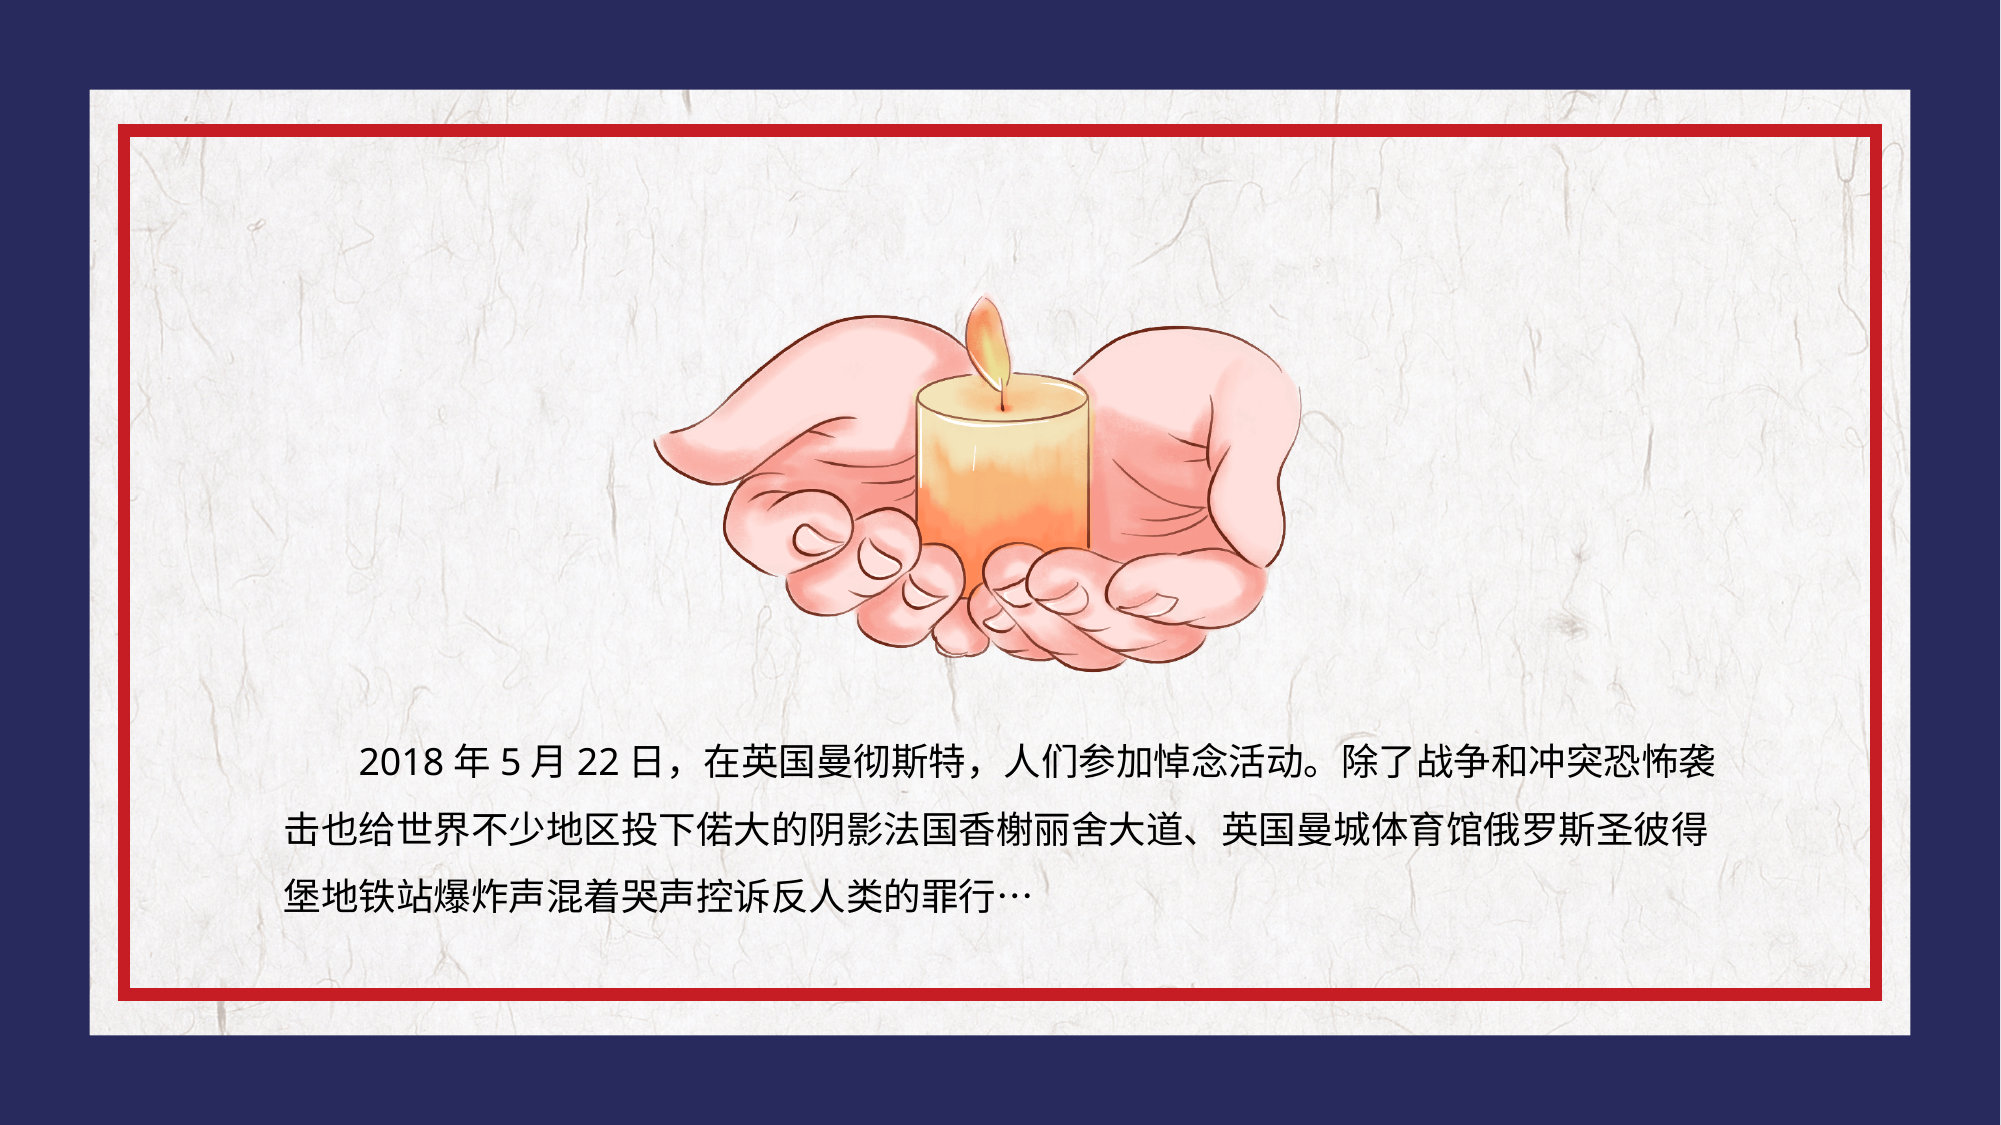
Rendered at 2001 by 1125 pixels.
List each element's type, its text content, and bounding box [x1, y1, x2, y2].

text_box 2018年5月22日，在英国曼彻斯特，人们参加悼念活动。除了战争和冲突恐怖袭击也给世界不少地区投下偌大的阴影法国香榭丽舍大道、英国曼城体育馆俄罗斯圣彼得堡地铁站爆炸声混着哭声控诉反人类的罪行… [268, 708, 1732, 926]
picture [90, 63, 1910, 1035]
